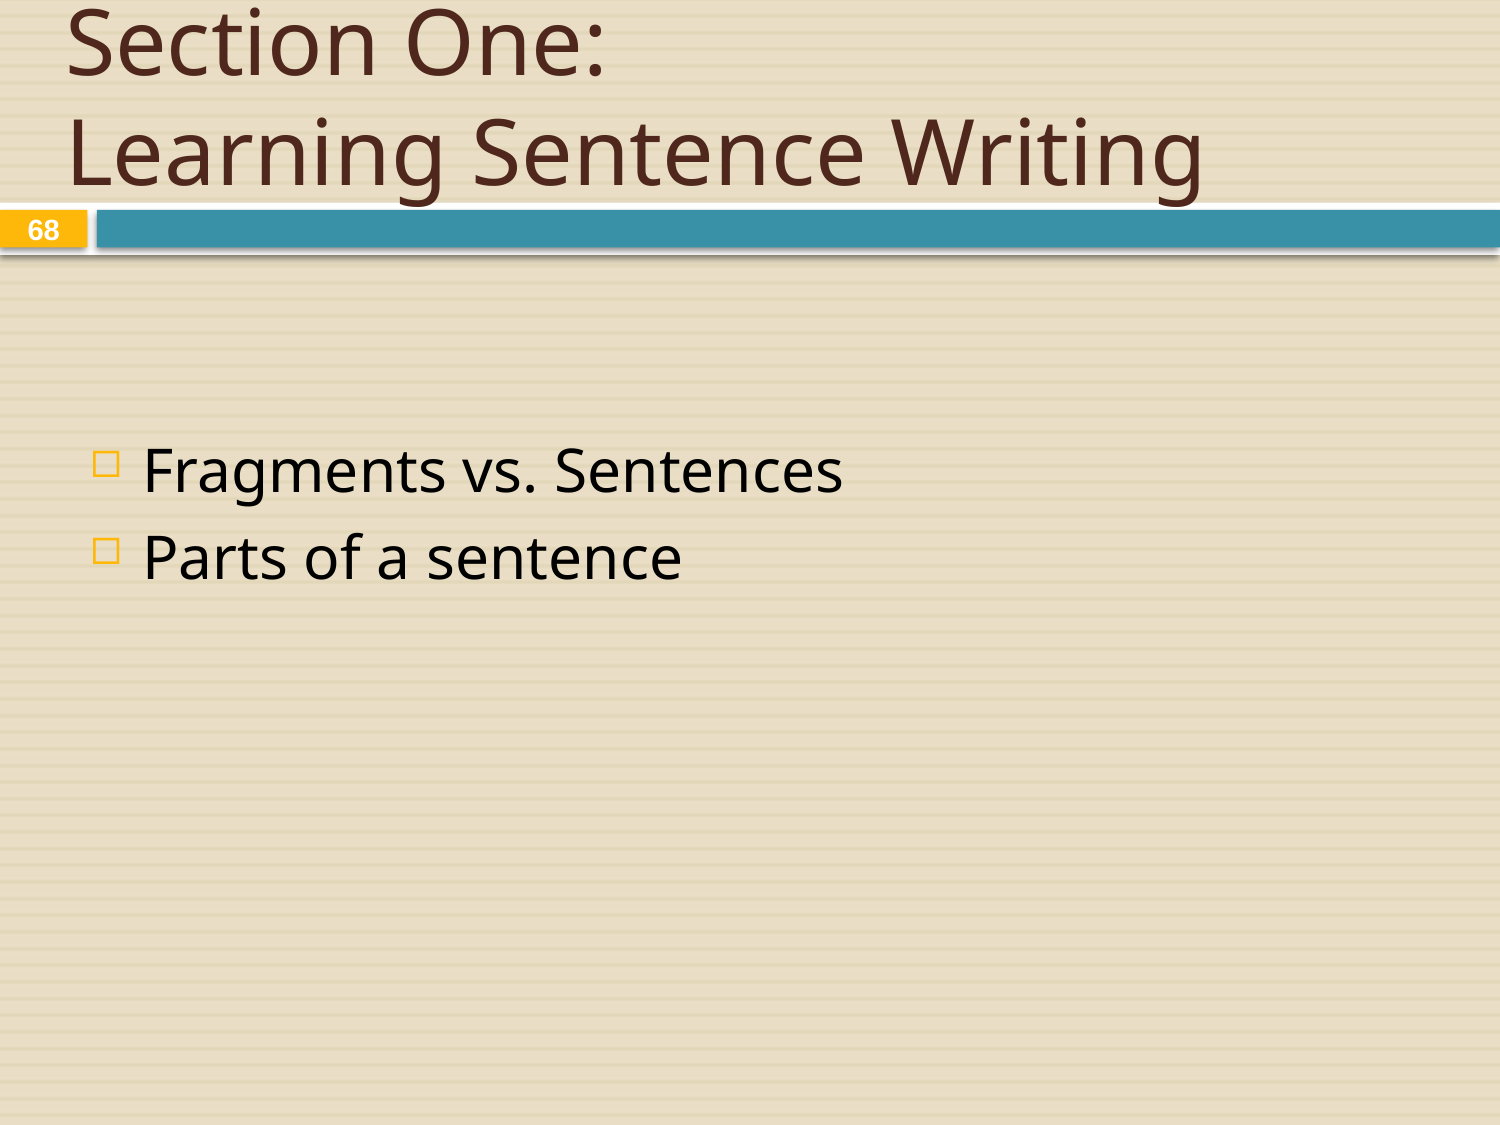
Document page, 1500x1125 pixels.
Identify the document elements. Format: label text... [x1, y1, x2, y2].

list Fragments vs. Sentences Parts of a sentence [74, 424, 1426, 1081]
slide_number 68 [0, 208, 88, 249]
title Section One: Learning Sentence Writing [49, 0, 1401, 188]
